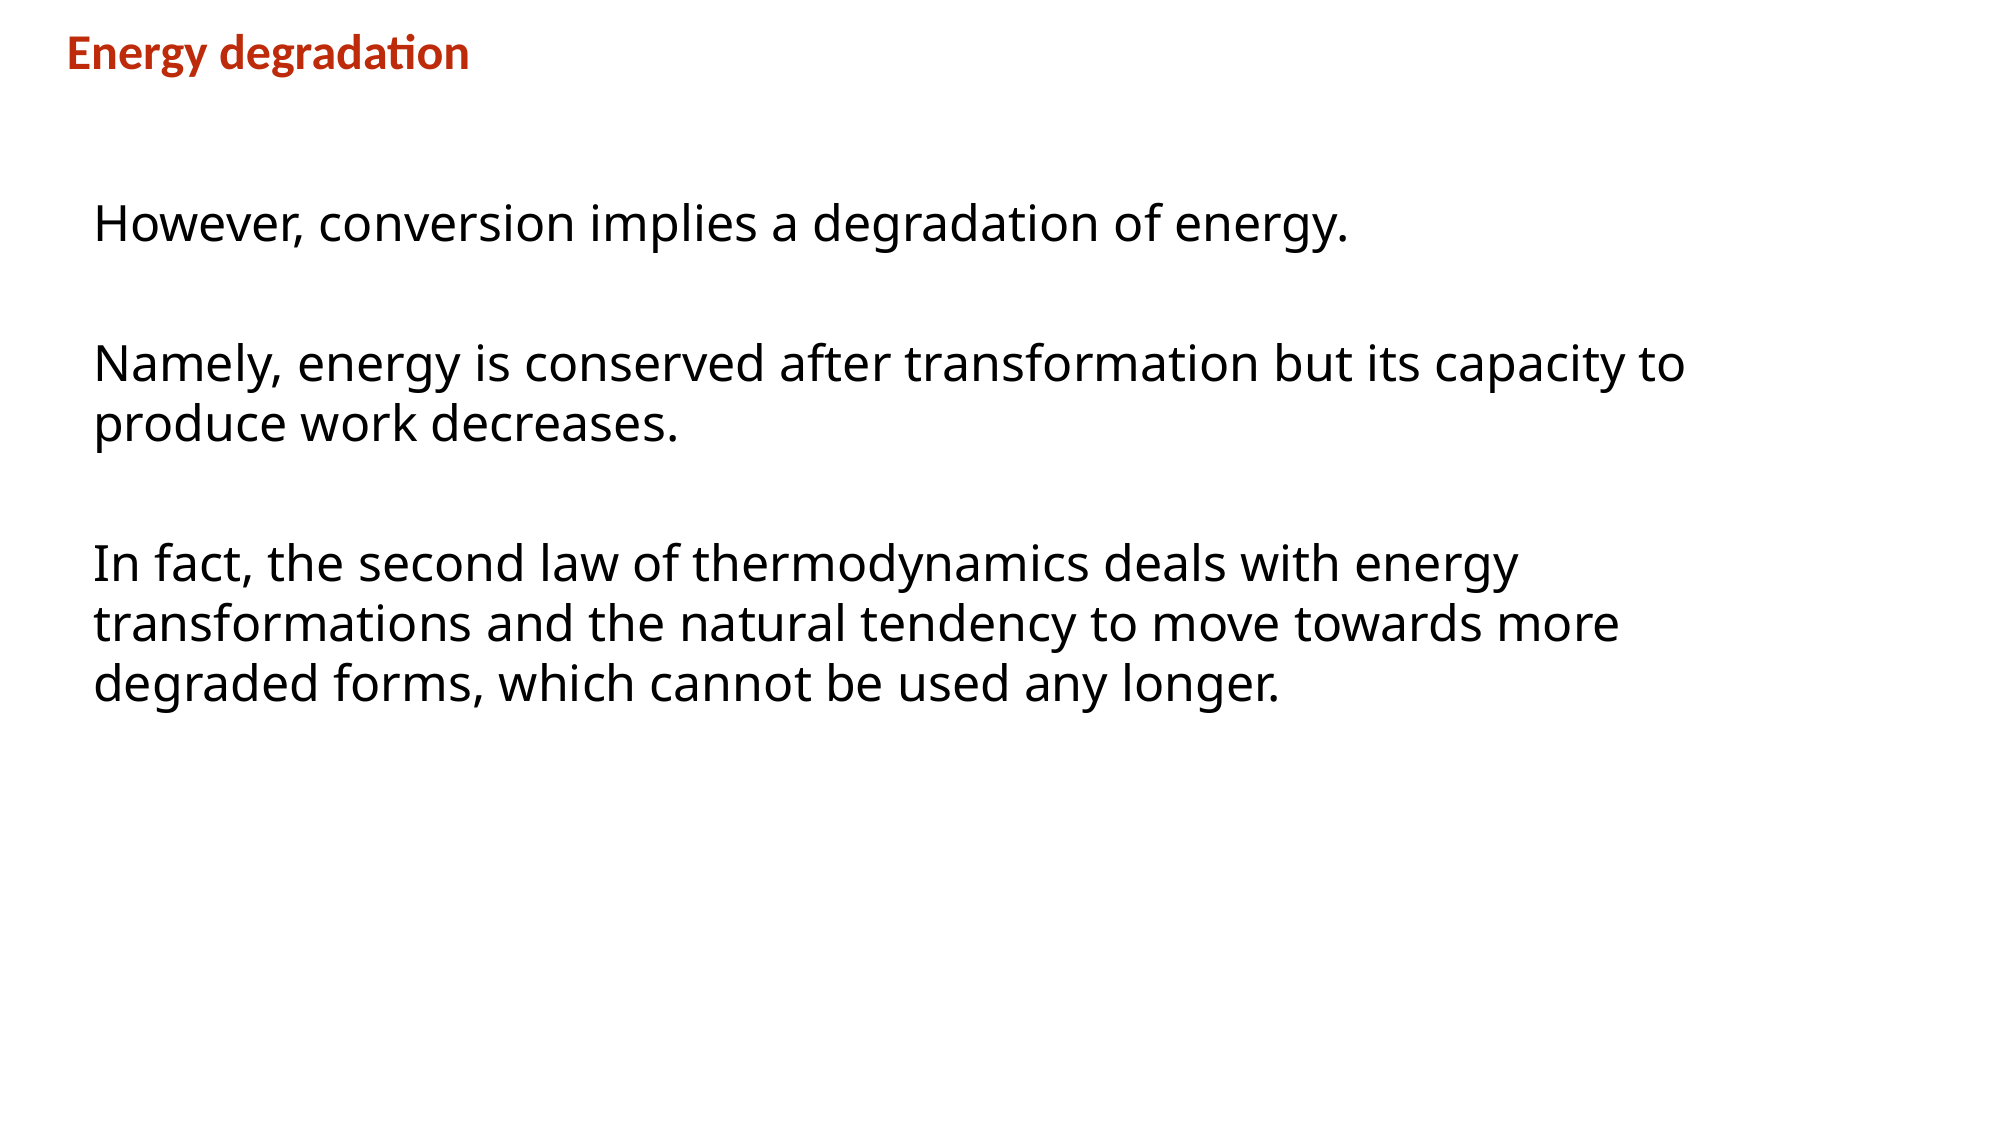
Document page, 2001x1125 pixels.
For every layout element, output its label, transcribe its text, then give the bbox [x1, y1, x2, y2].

list Energy degradation [52, 26, 1895, 680]
